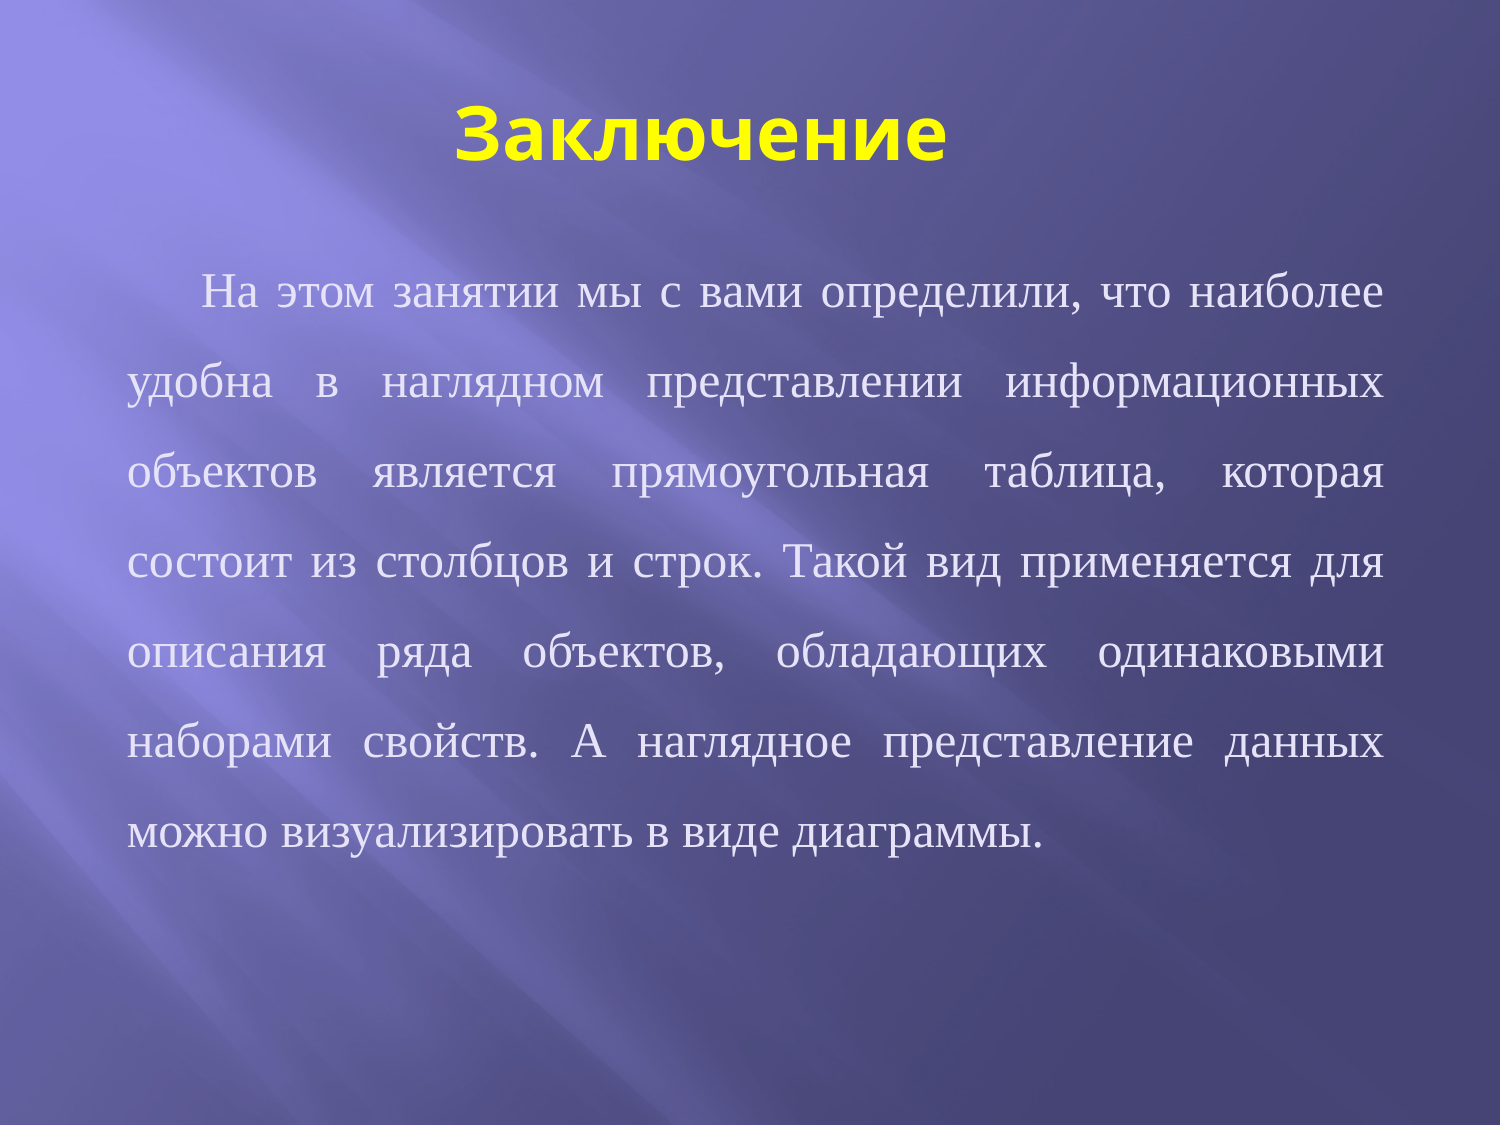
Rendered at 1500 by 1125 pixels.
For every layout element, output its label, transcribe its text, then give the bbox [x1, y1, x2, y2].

text_box Заключение [439, 78, 964, 183]
text_box На этом занятии мы с вами определили, что наиболее удобна в наглядном представлении информационных объектов является прямоугольная таблица, которая состоит из столбцов и строк. Такой вид применяется для описания ряда объектов, обладающих одинаковыми наборами свойств. А наглядное представление данных можно визуализировать в виде диаграммы. [112, 219, 1400, 953]
